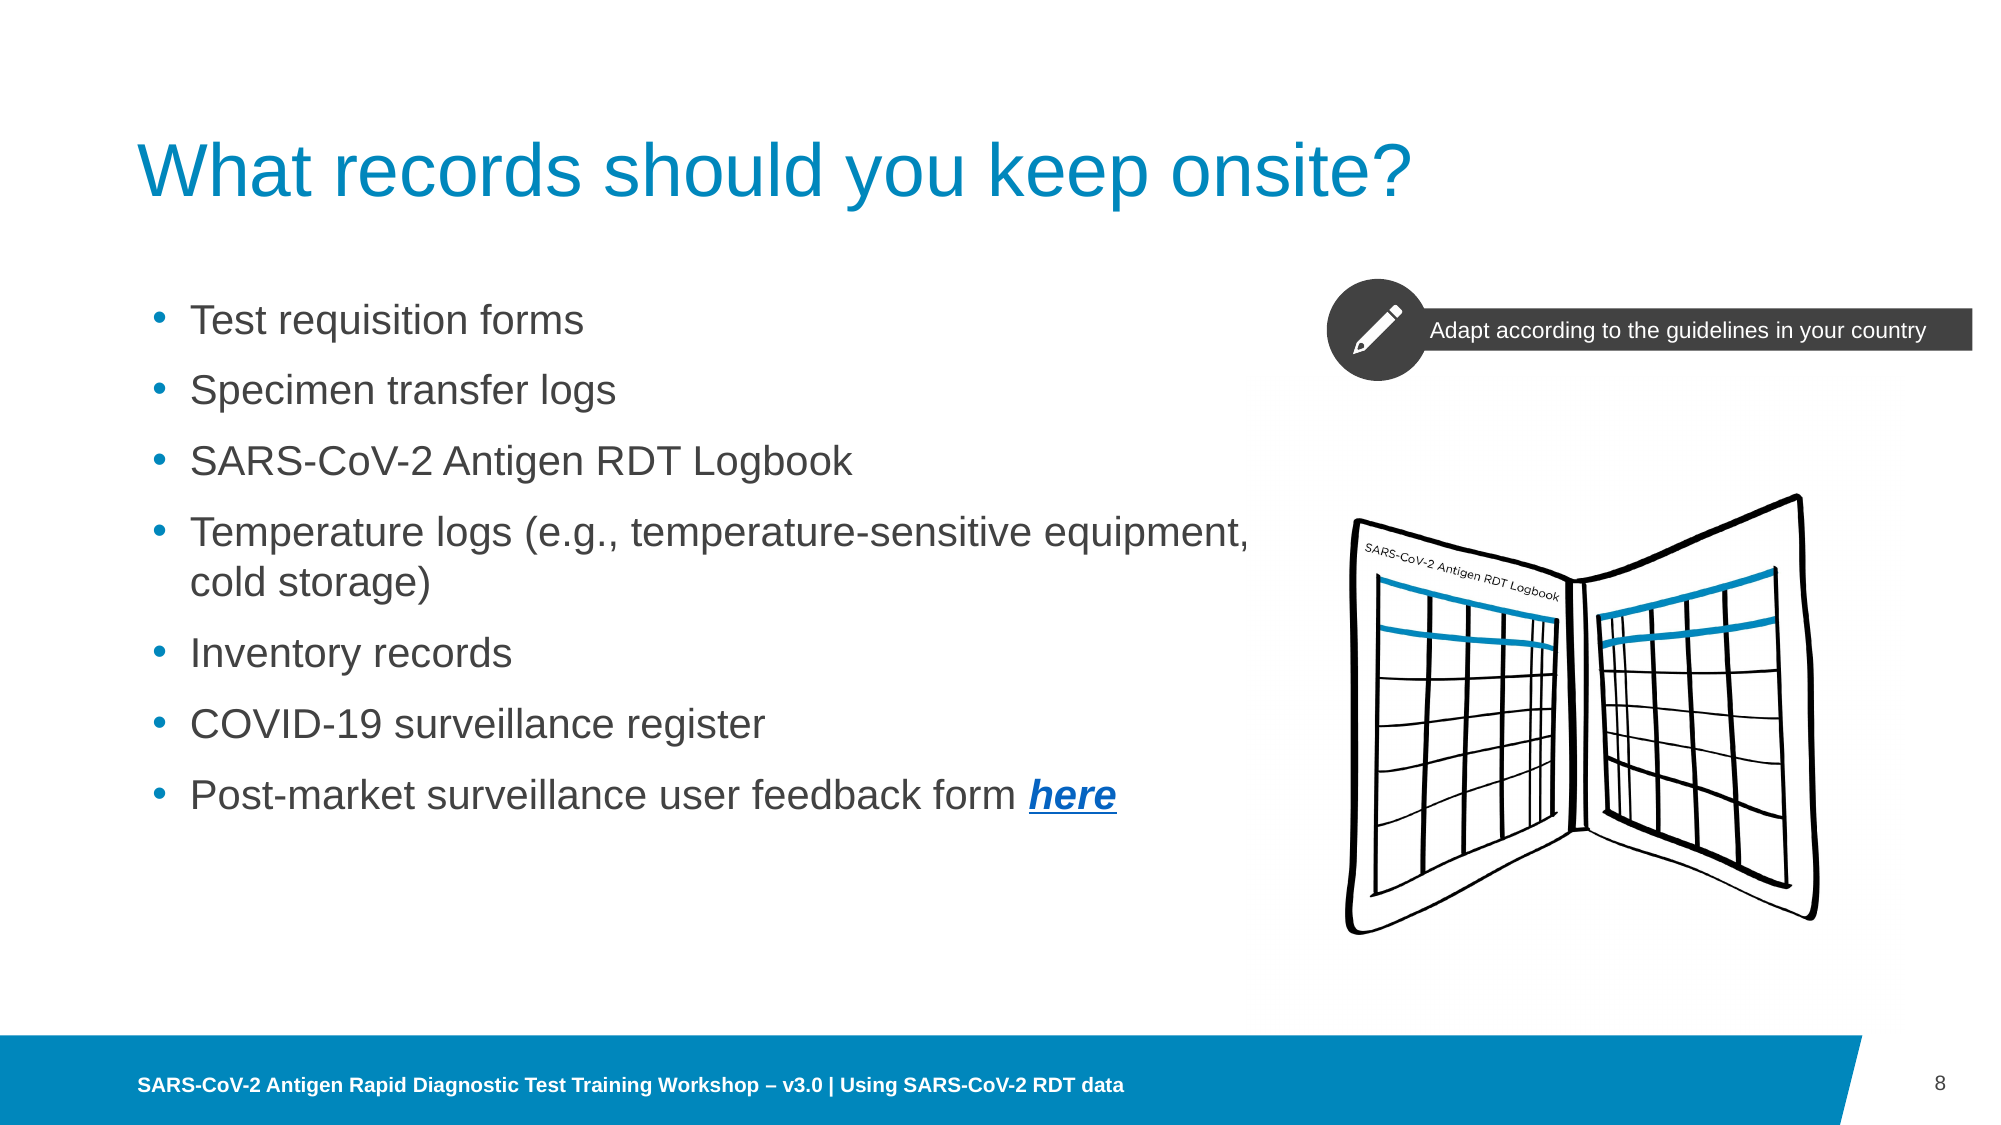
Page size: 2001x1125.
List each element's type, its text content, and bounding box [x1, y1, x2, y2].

footer SARS-CoV-2 Antigen Rapid Diagnostic Test Training Workshop – v3.0 | Using SARS-CoV-2 RDT data [137, 1042, 1338, 1125]
title What records should you keep onsite? [137, 58, 1863, 213]
picture [1246, 375, 1905, 1035]
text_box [1328, 280, 1973, 380]
list Test requisition forms Specimen transfer logs SARS-CoV-2 Antigen RDT Logbook Temperature logs (e.g., temperature-sensitive equipment, cold storage) Inventory records COVID-19 surveillance register Post-market surveillance user feedback form here [137, 284, 1285, 1014]
slide_number 8 [1862, 1035, 1947, 1125]
